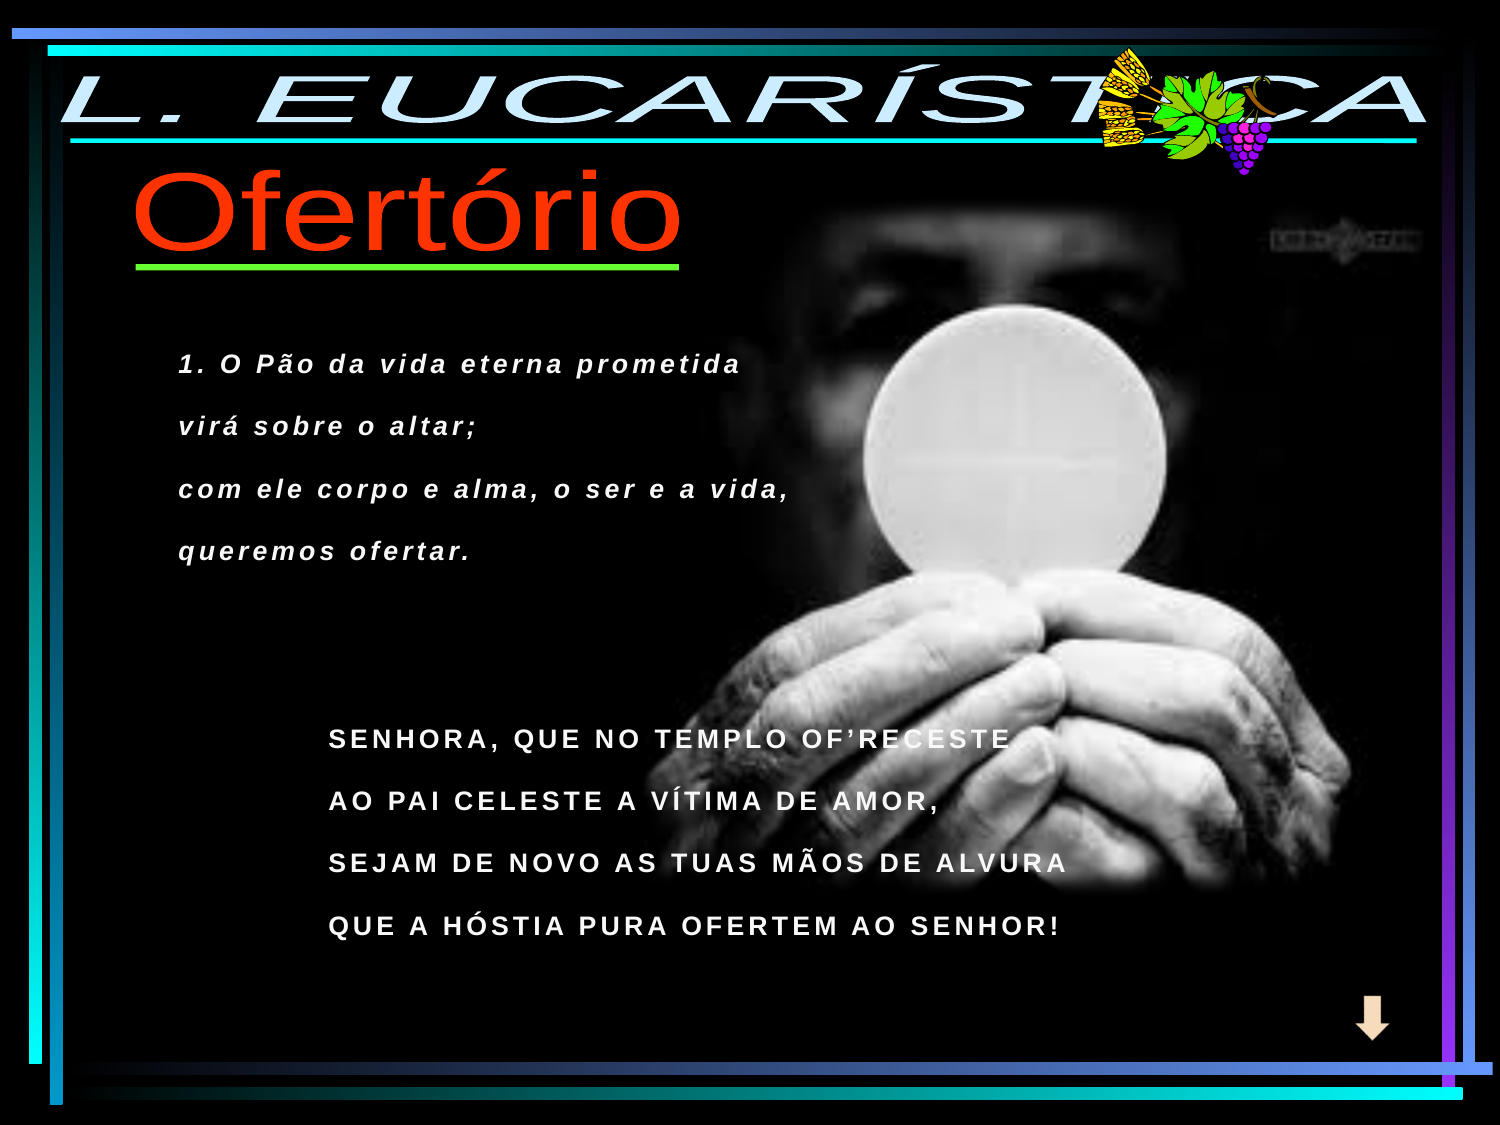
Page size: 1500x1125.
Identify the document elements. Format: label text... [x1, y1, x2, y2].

picture [1119, 28, 1282, 183]
text_box 1. O Pão da vida eterna prometida virá sobre o altar; com ele corpo e alma, o ser e a vida, queremos ofertar. SENHORA, QUE NO TEMPLO OF’RECESTE AO PAI CELESTE A VÍTIMA DE AMOR, SEJAM DE NOVO AS TUAS MÃOS DE ALVURA QUE A HÓSTIA PURA OFERTEM AO SENHOR! [88, 326, 1477, 966]
picture [1354, 993, 1392, 1038]
picture [560, 195, 1434, 899]
